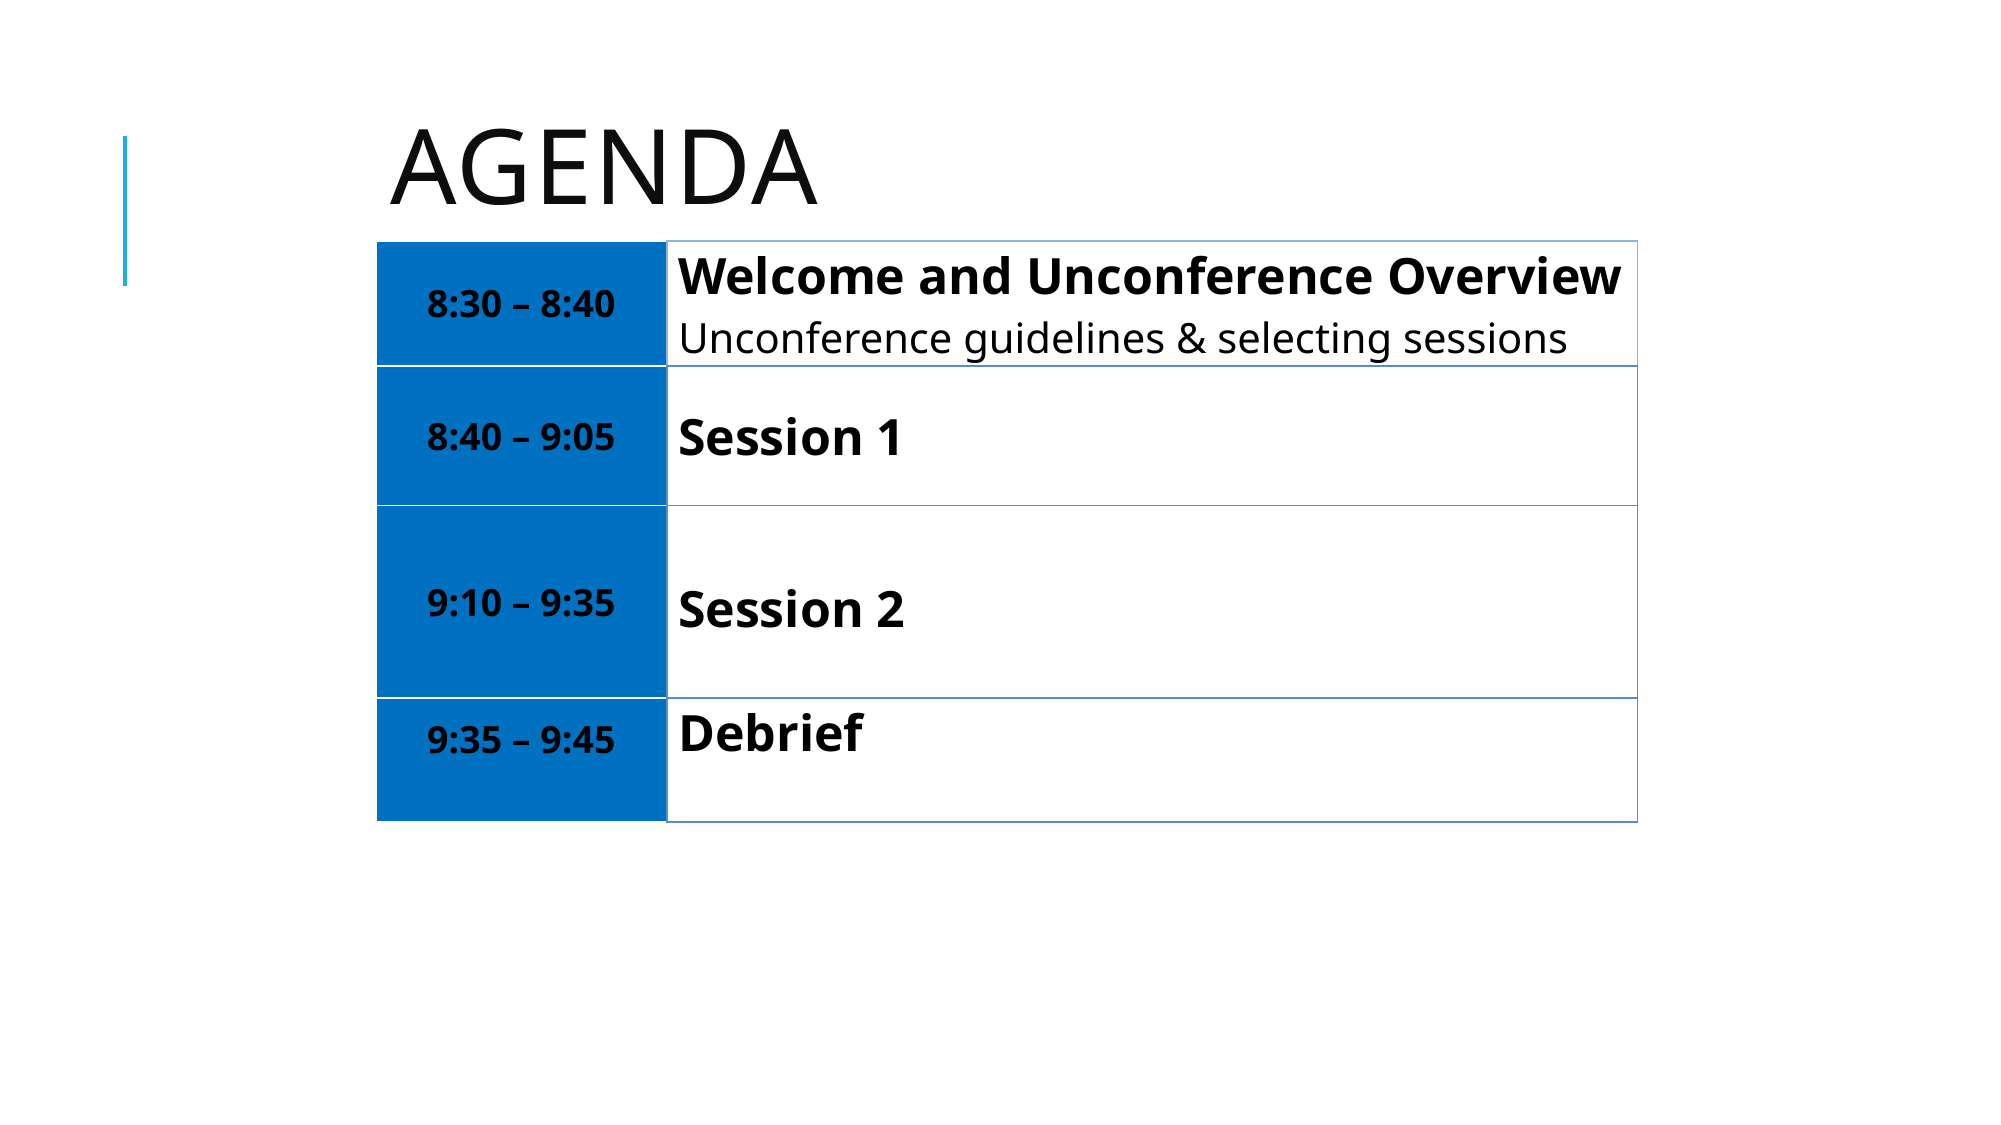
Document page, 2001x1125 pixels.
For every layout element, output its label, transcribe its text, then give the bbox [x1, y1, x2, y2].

table_cell 9:10 – 9:35 [377, 506, 666, 697]
table_cell 8:40 – 9:05 [377, 367, 666, 505]
text_box [499, 456, 530, 518]
table_header Welcome and Unconference Overview Unconference guidelines & selecting sessions [668, 242, 1637, 365]
table_header 8:30 – 8:40 [377, 242, 666, 365]
table_cell Session 2 [668, 506, 1637, 697]
table_cell Session 1 [668, 367, 1637, 505]
table_cell 9:35 – 9:45 [377, 699, 666, 821]
title Agenda [375, 99, 1613, 240]
table_cell Debrief [668, 699, 1637, 821]
